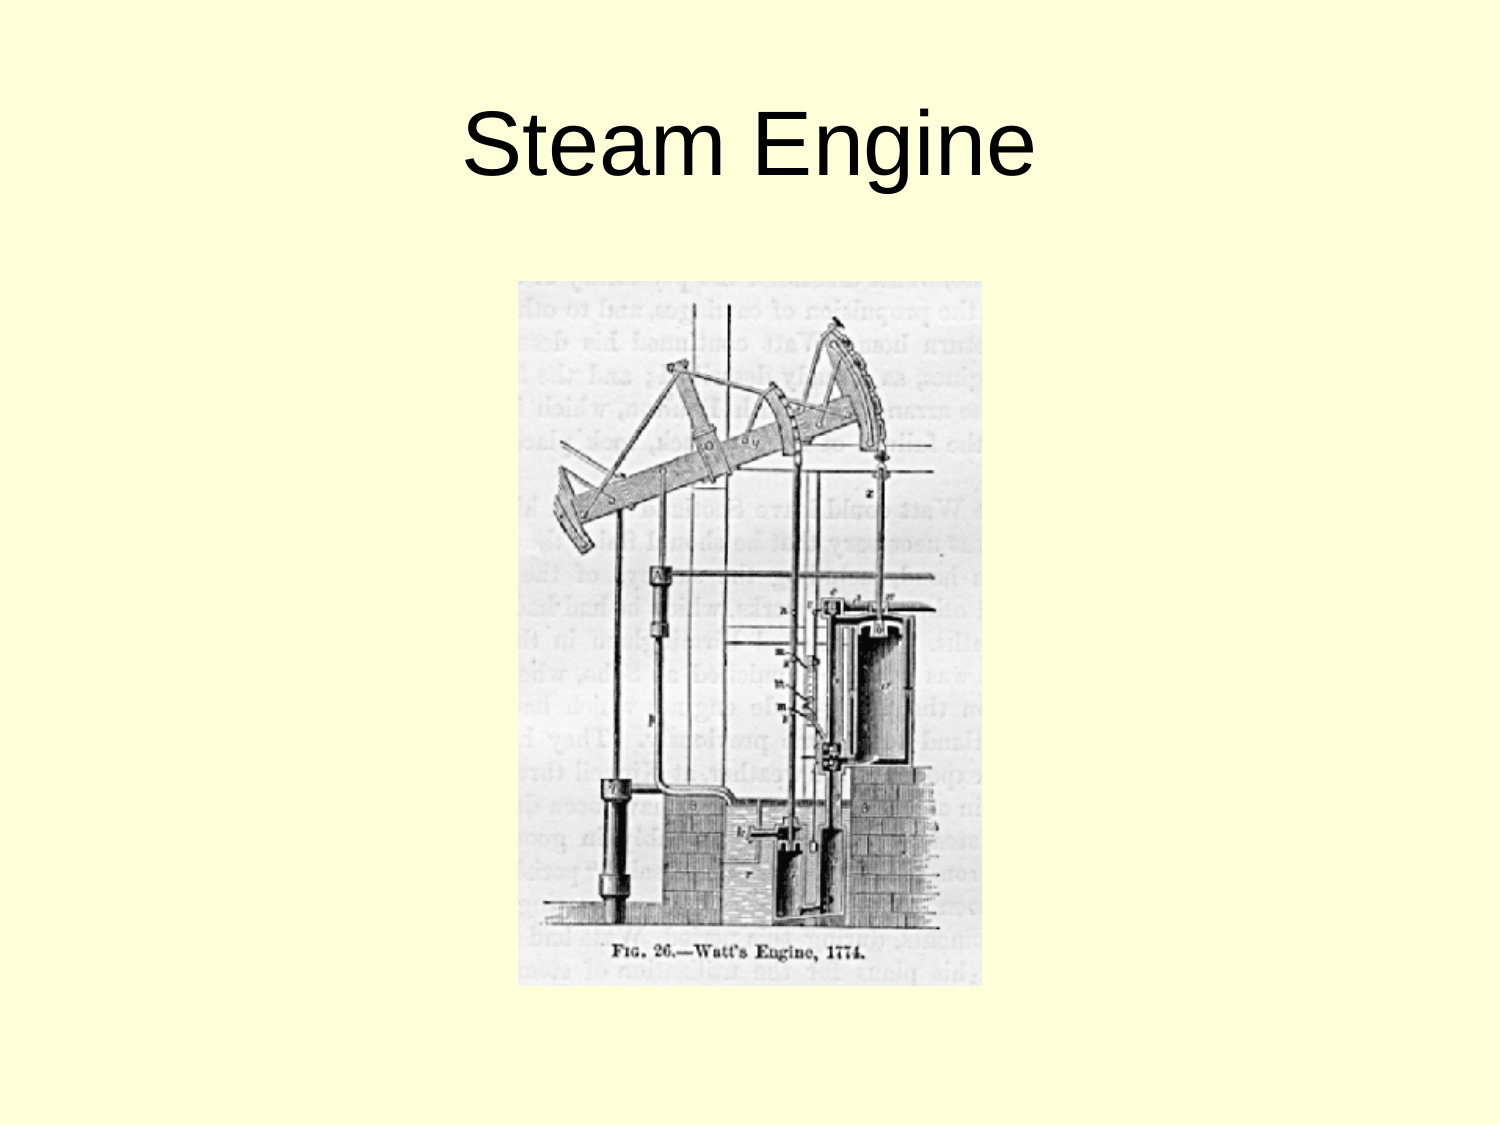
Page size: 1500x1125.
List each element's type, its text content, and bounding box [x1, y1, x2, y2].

title Steam Engine [75, 45, 1425, 233]
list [518, 281, 982, 986]
